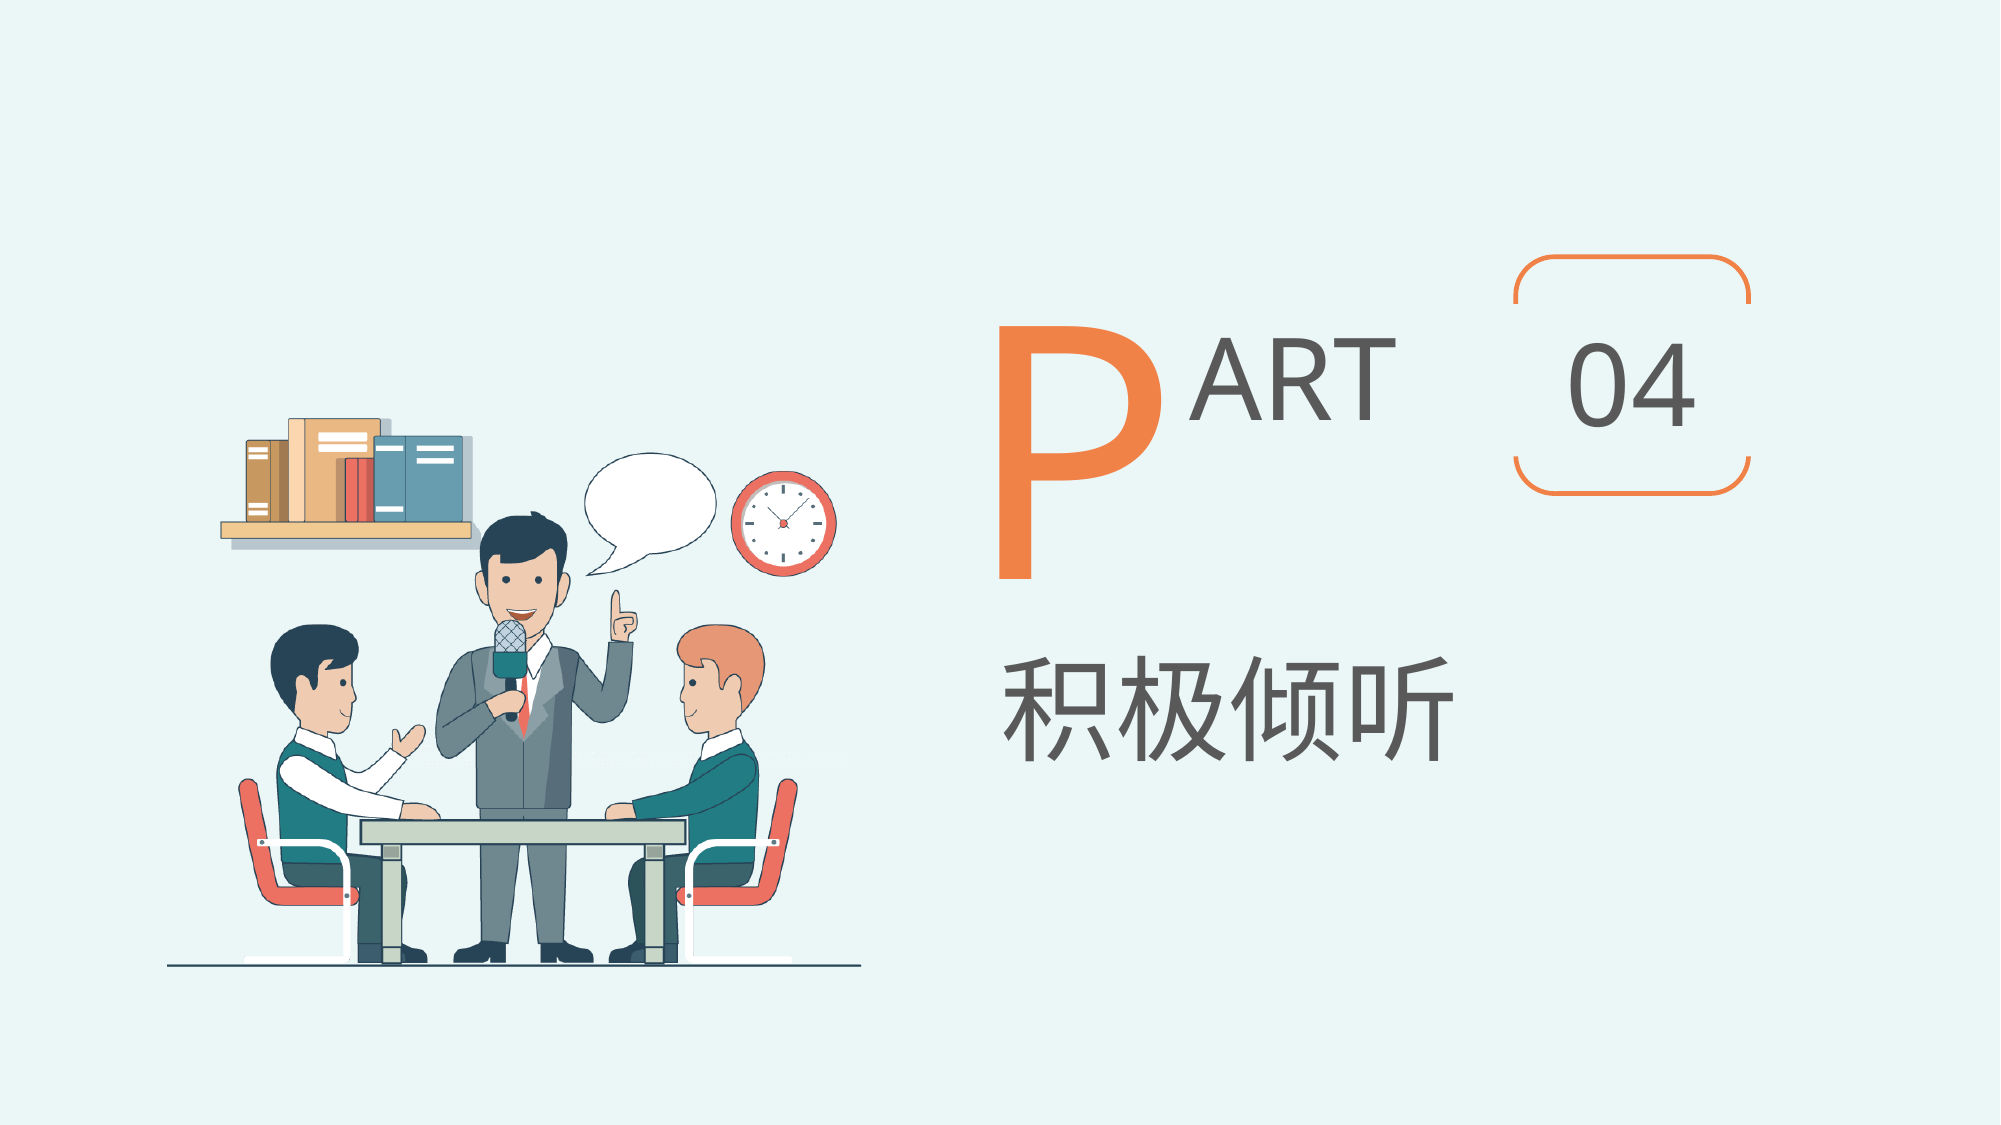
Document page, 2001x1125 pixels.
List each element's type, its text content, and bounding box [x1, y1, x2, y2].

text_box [1482, 256, 1780, 494]
picture [166, 358, 910, 997]
text_box P [950, 217, 1290, 658]
text_box ART [1174, 298, 1473, 451]
text_box 积极倾听 [985, 630, 1787, 784]
